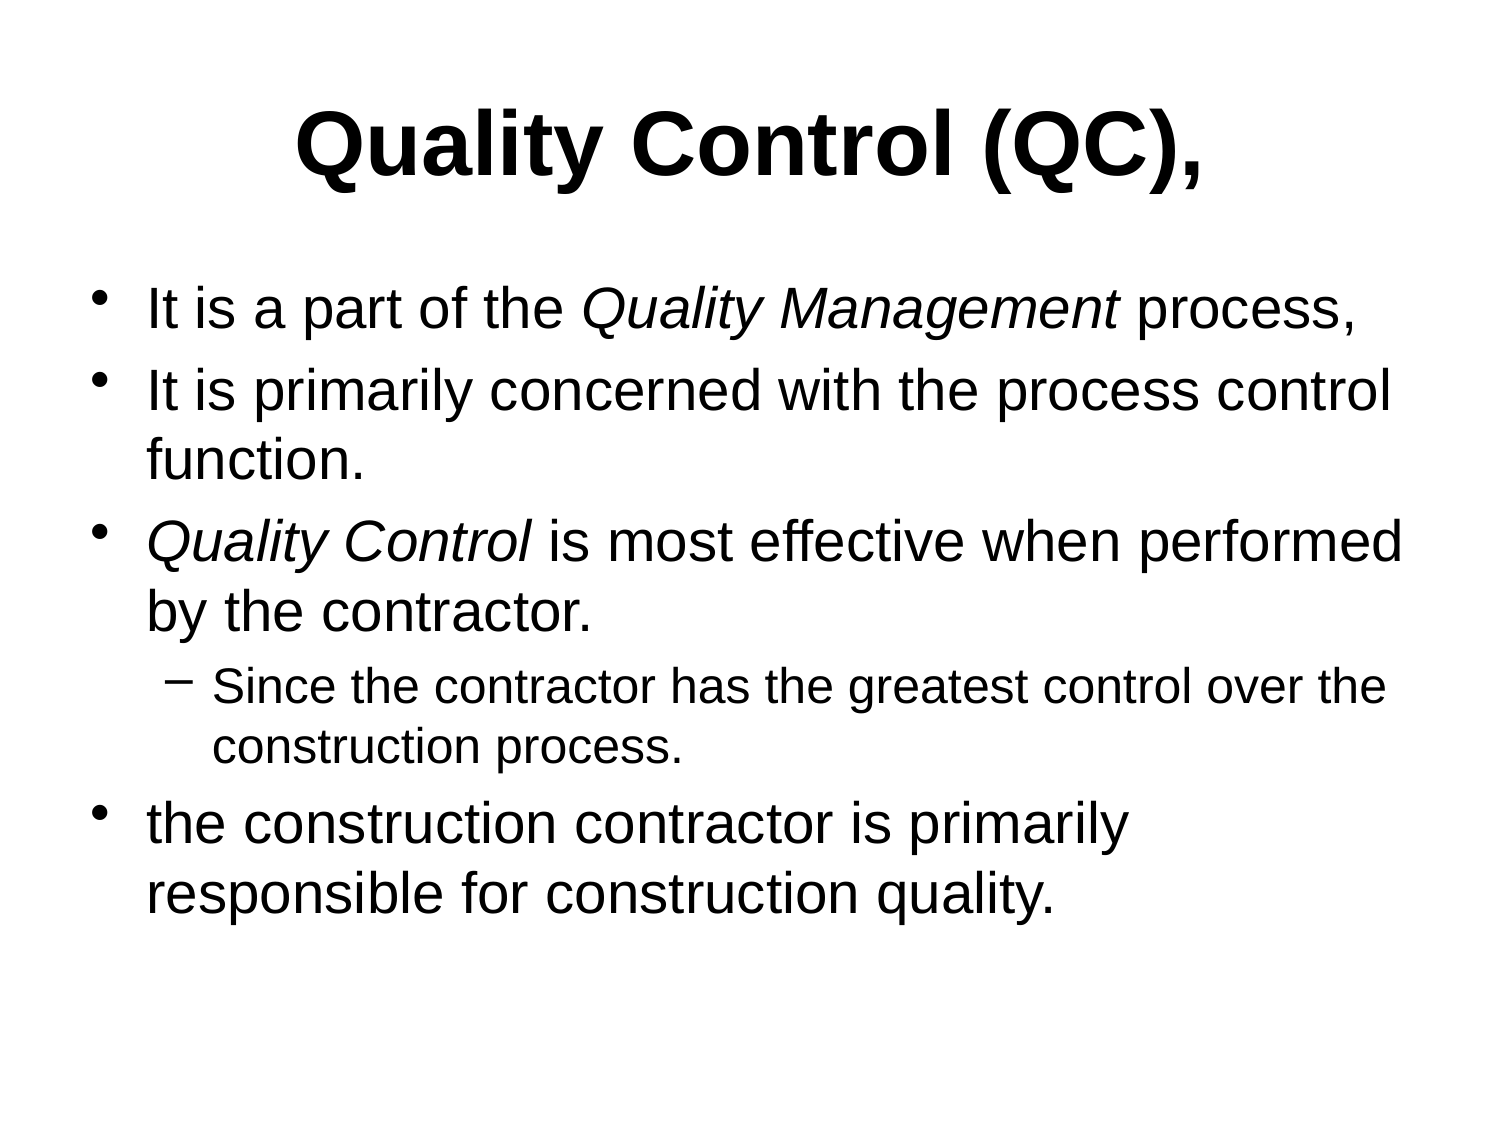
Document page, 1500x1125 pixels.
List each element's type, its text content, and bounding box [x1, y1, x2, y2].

list It is a part of the Quality Management process, It is primarily concerned with the process control function. Quality Control is most effective when performed by the contractor. Since the contractor has the greatest control over the construction process. the construction contractor is primarily responsible for construction quality. [74, 262, 1426, 1006]
title Quality Control (QC), [74, 44, 1426, 233]
